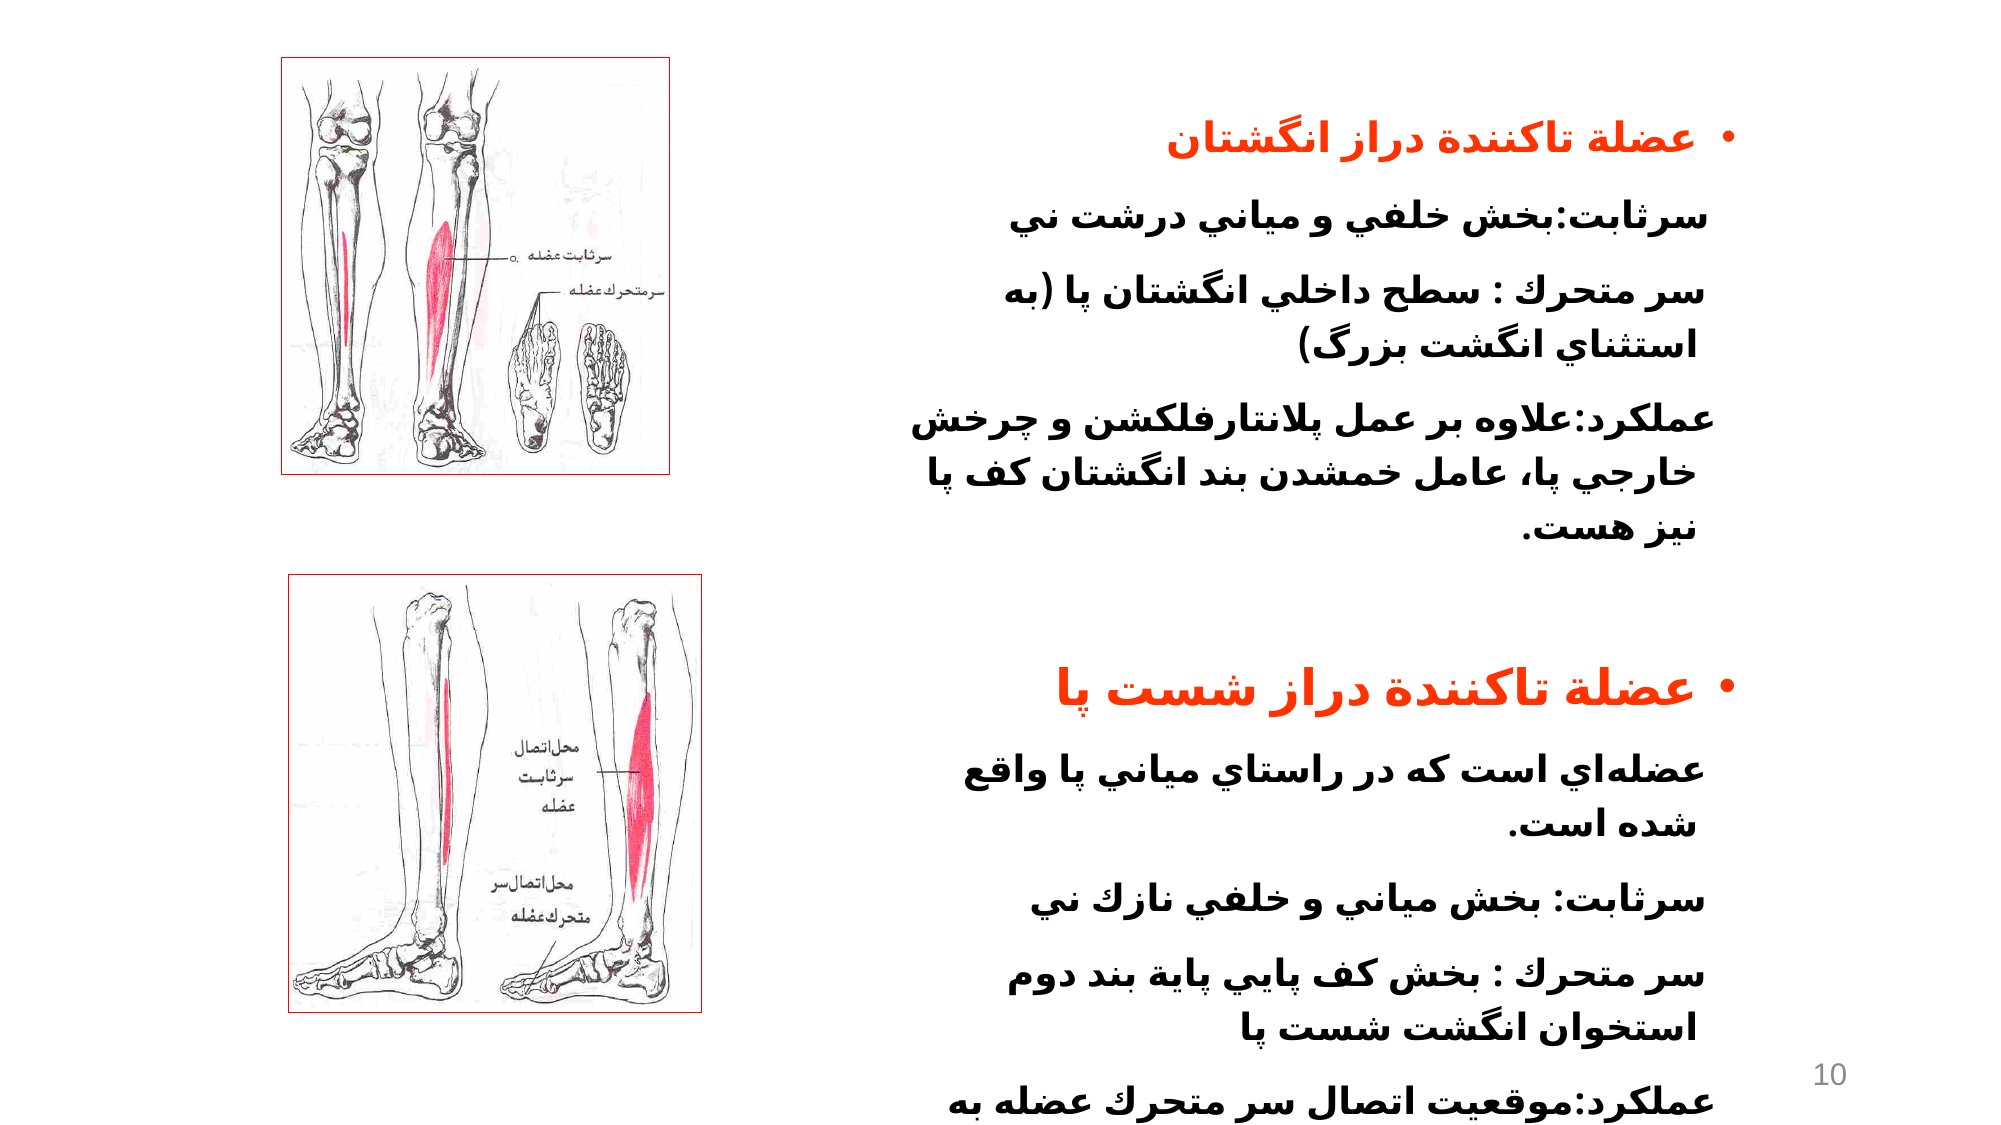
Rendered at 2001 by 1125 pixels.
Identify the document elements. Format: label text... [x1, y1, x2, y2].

slide_number 10 [1412, 1042, 1863, 1103]
list عضلة تاكنندة دراز انگشتان سرثابت:بخش خلفي و مياني درشت ني سر متحرك : سطح داخلي انگشتان پا (به استثناي انگشت بزرگ) عملکرد:علاوه بر عمل پلانتارفلكشن و چرخش خارجي پا، عامل خم‎شدن بند انگشتان كف پا نيز هست. عضلة تاكنندة دراز شست پا عضله‌اي است كه در راستاي مياني پا واقع شده است. سرثابت: بخش مياني و خلفي نازك ني سر متحرك : بخش كف پايي پاية بند دوم استخوان انگشت شست پا عملکرد:موقعيت اتصال سر متحرك عضله به انگشت شست موجب عملكرد آن روي شست پا مي‌شود، وهمچنین باعث حركت پلانتارفلكشن و درون‎چرخي مچ پا نيز مي‌شود. [863, 113, 1751, 1088]
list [288, 574, 702, 1013]
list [281, 57, 670, 475]
